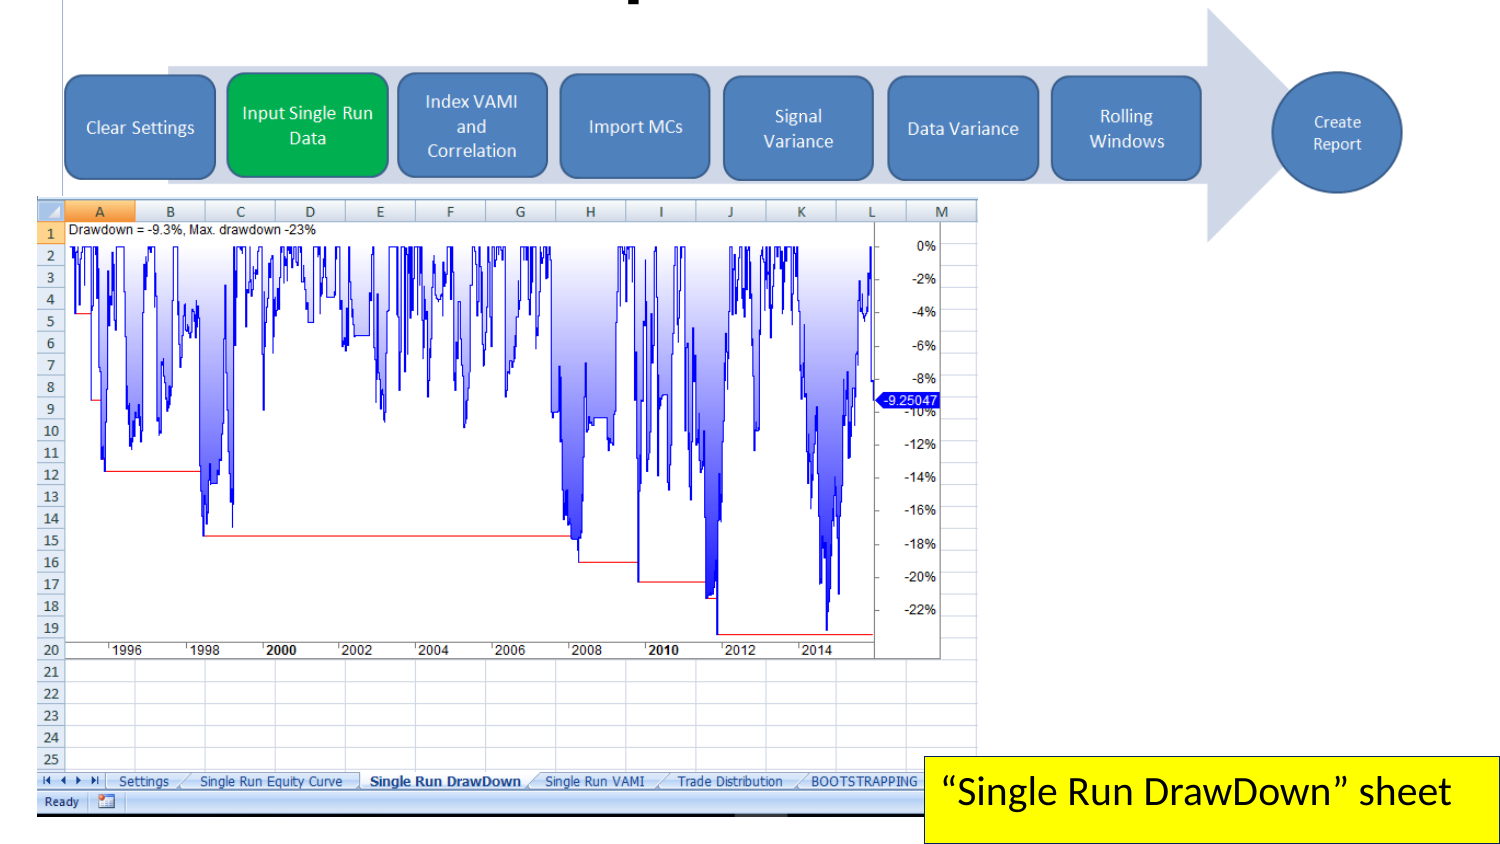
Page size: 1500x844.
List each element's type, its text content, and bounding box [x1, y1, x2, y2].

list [62, 0, 1413, 250]
text_box “Single Run DrawDown” sheet [924, 756, 1500, 844]
picture [37, 196, 978, 818]
